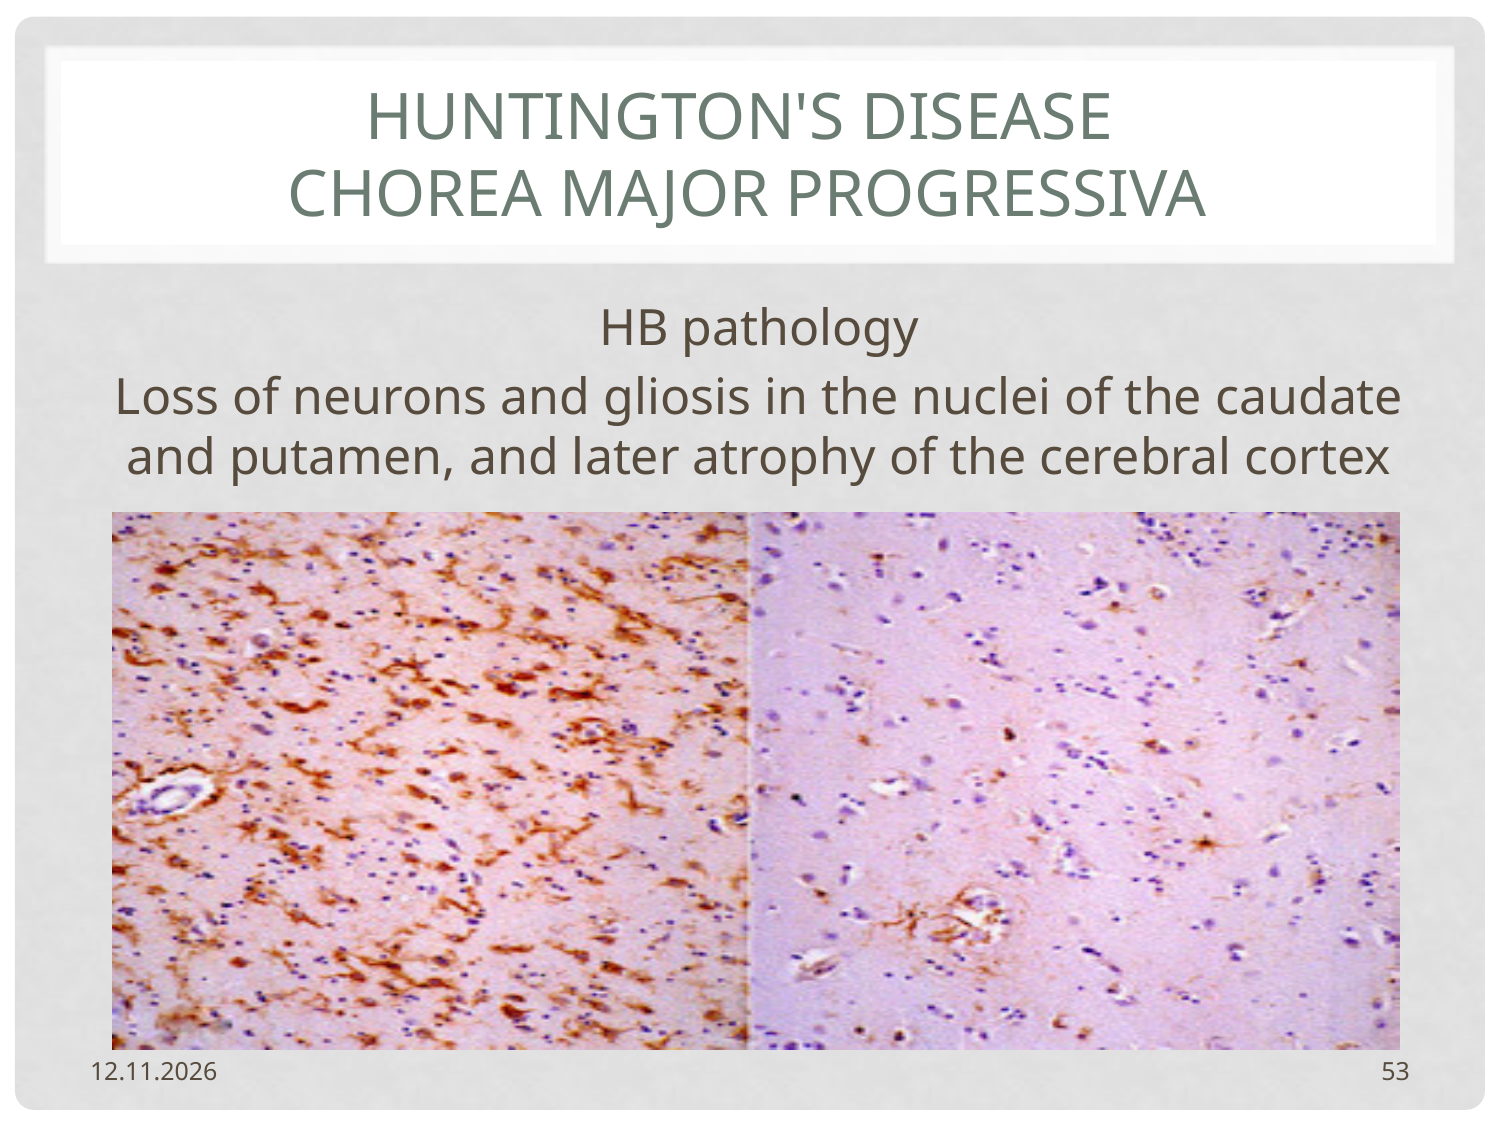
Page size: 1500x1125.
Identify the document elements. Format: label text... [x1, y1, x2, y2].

slide_number 53 [1074, 1042, 1425, 1103]
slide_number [75, 1042, 425, 1103]
list HB pathology Loss of neurons and gliosis in the nuclei of the caudate and putamen, and later atrophy of the cerebral cortex [37, 287, 1463, 1005]
title HUNTINGTON'S DISEASE Chorea major progressiva [69, 66, 1425, 238]
picture [112, 512, 1401, 1051]
